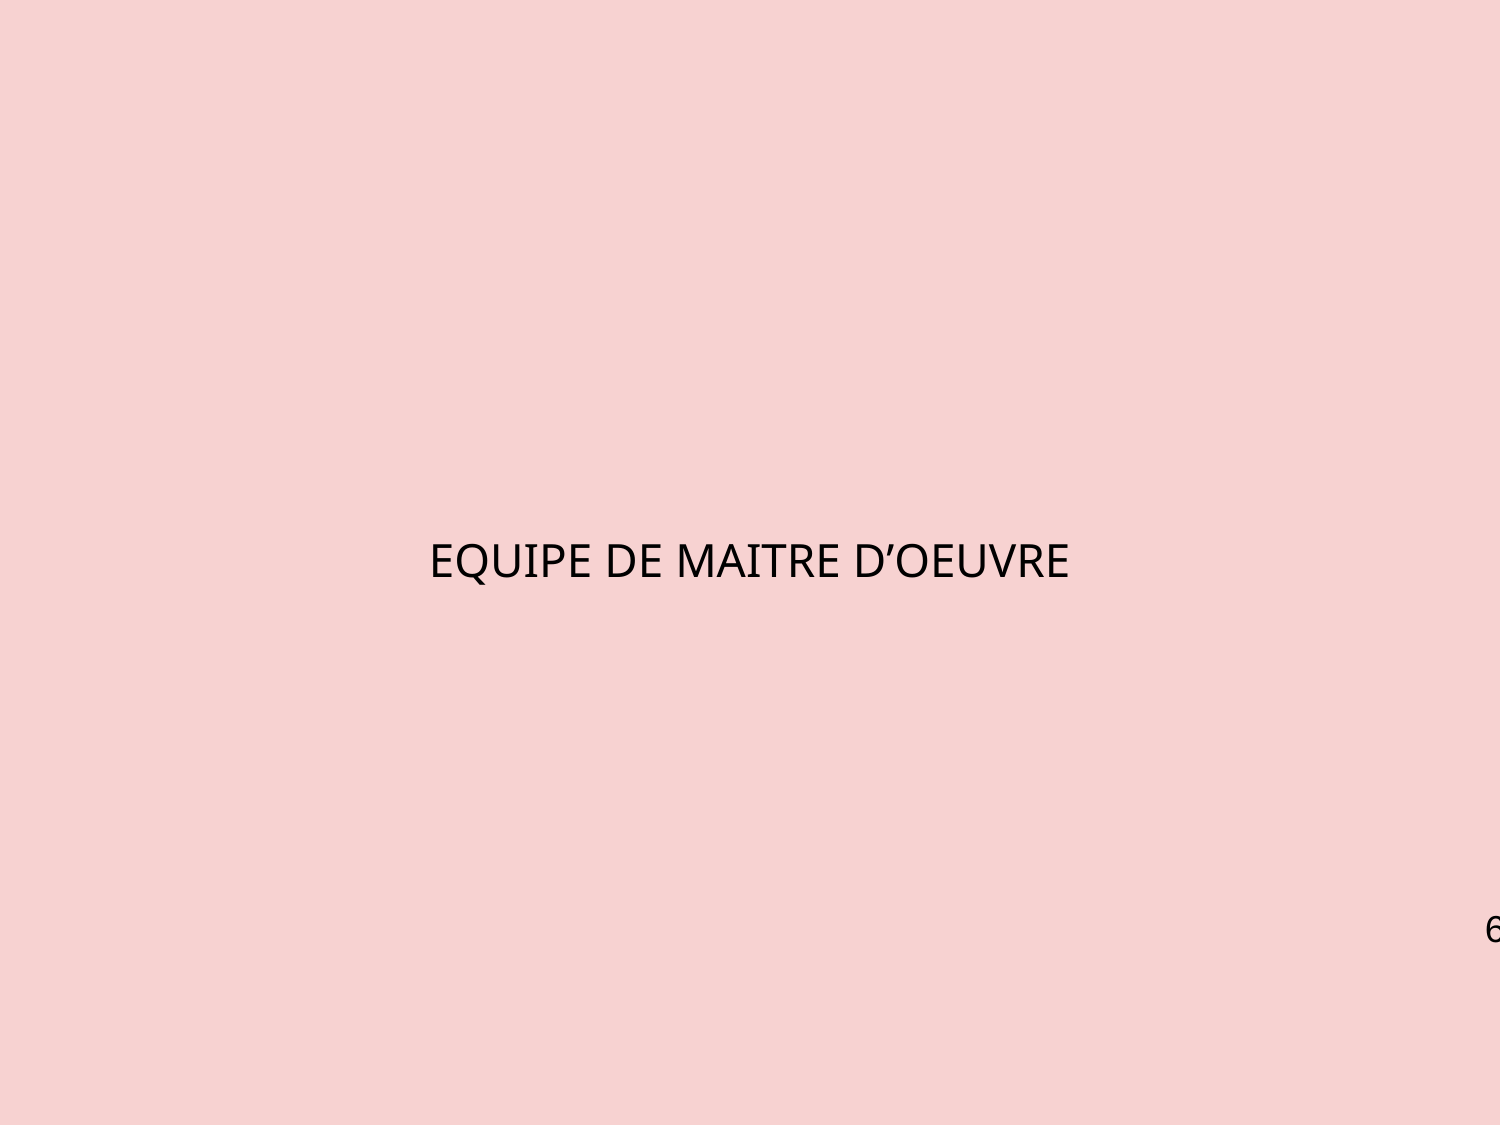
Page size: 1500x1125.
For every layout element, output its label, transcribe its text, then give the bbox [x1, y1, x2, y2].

slide_number 6 [1470, 917, 1500, 938]
list EQUIPE DE MAITRE D’OEUVRE [181, 520, 1319, 605]
